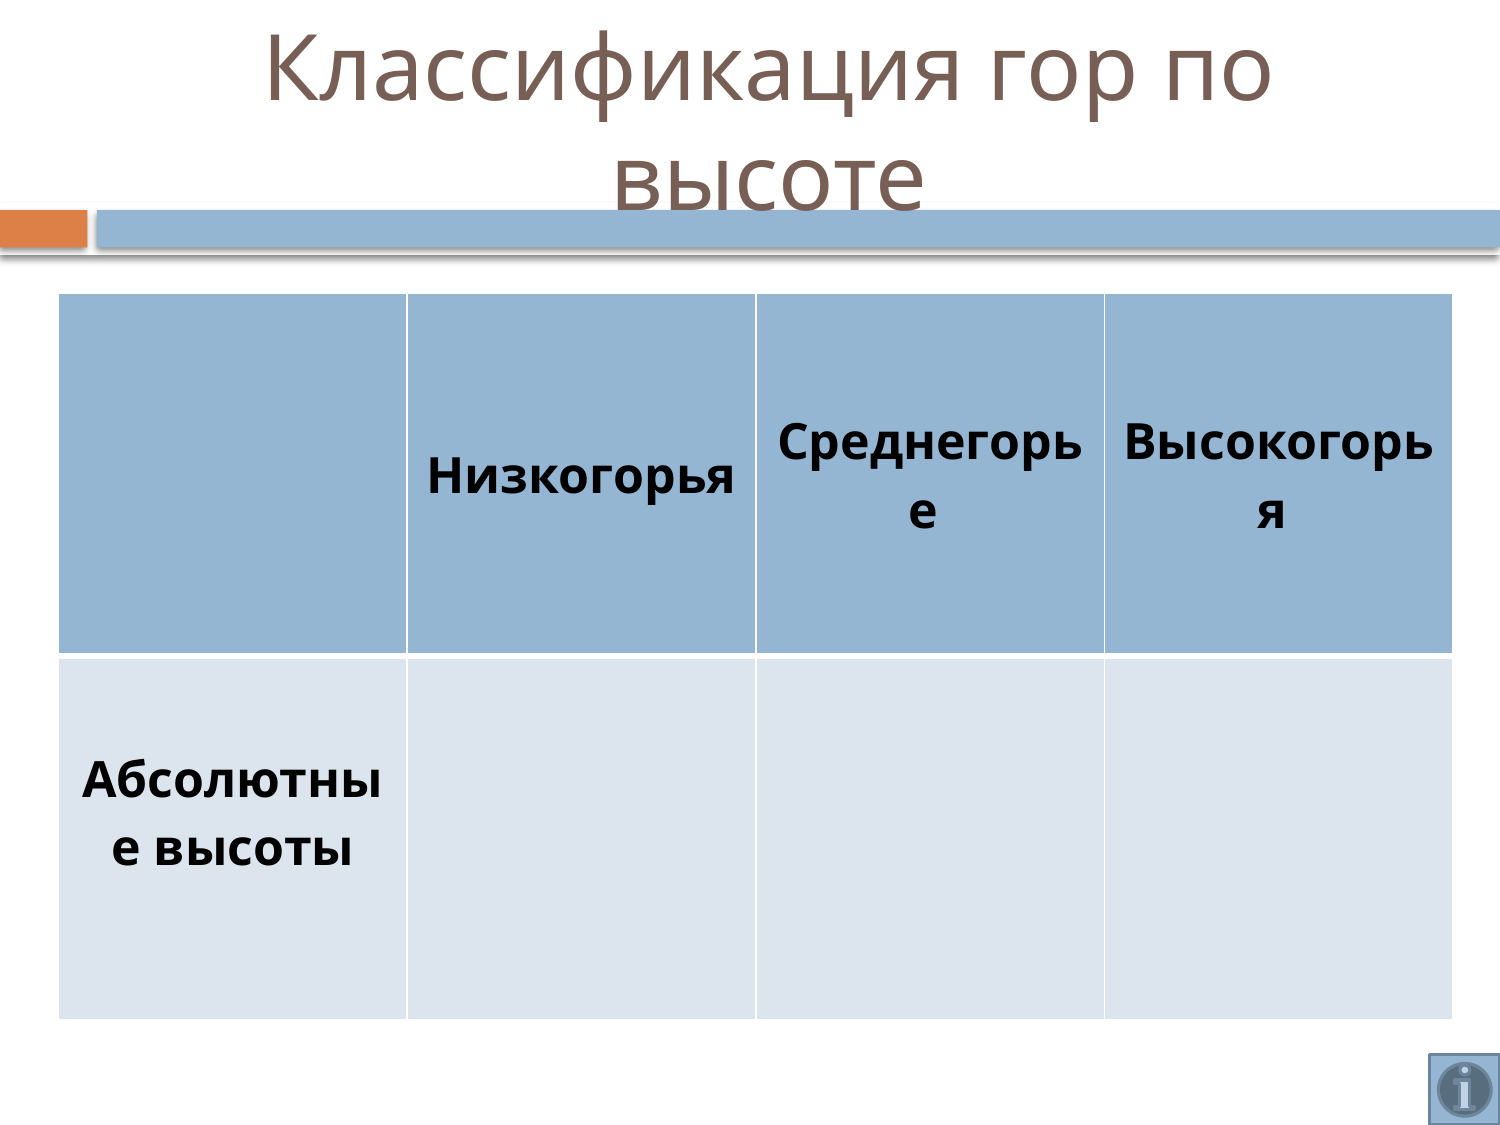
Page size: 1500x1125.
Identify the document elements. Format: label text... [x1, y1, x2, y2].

table_header Высокогорья [1105, 294, 1452, 653]
table_cell [1105, 659, 1452, 1019]
table_cell [408, 659, 755, 1019]
table_header Среднегорье [757, 294, 1104, 653]
text_box [1428, 1053, 1500, 1125]
table_header Низкогорья [408, 294, 755, 653]
table_cell [757, 659, 1104, 1019]
title Классификация гор по высоте [100, 37, 1438, 200]
table_cell Абсолютные высоты [59, 659, 406, 1019]
table_header [59, 294, 406, 653]
